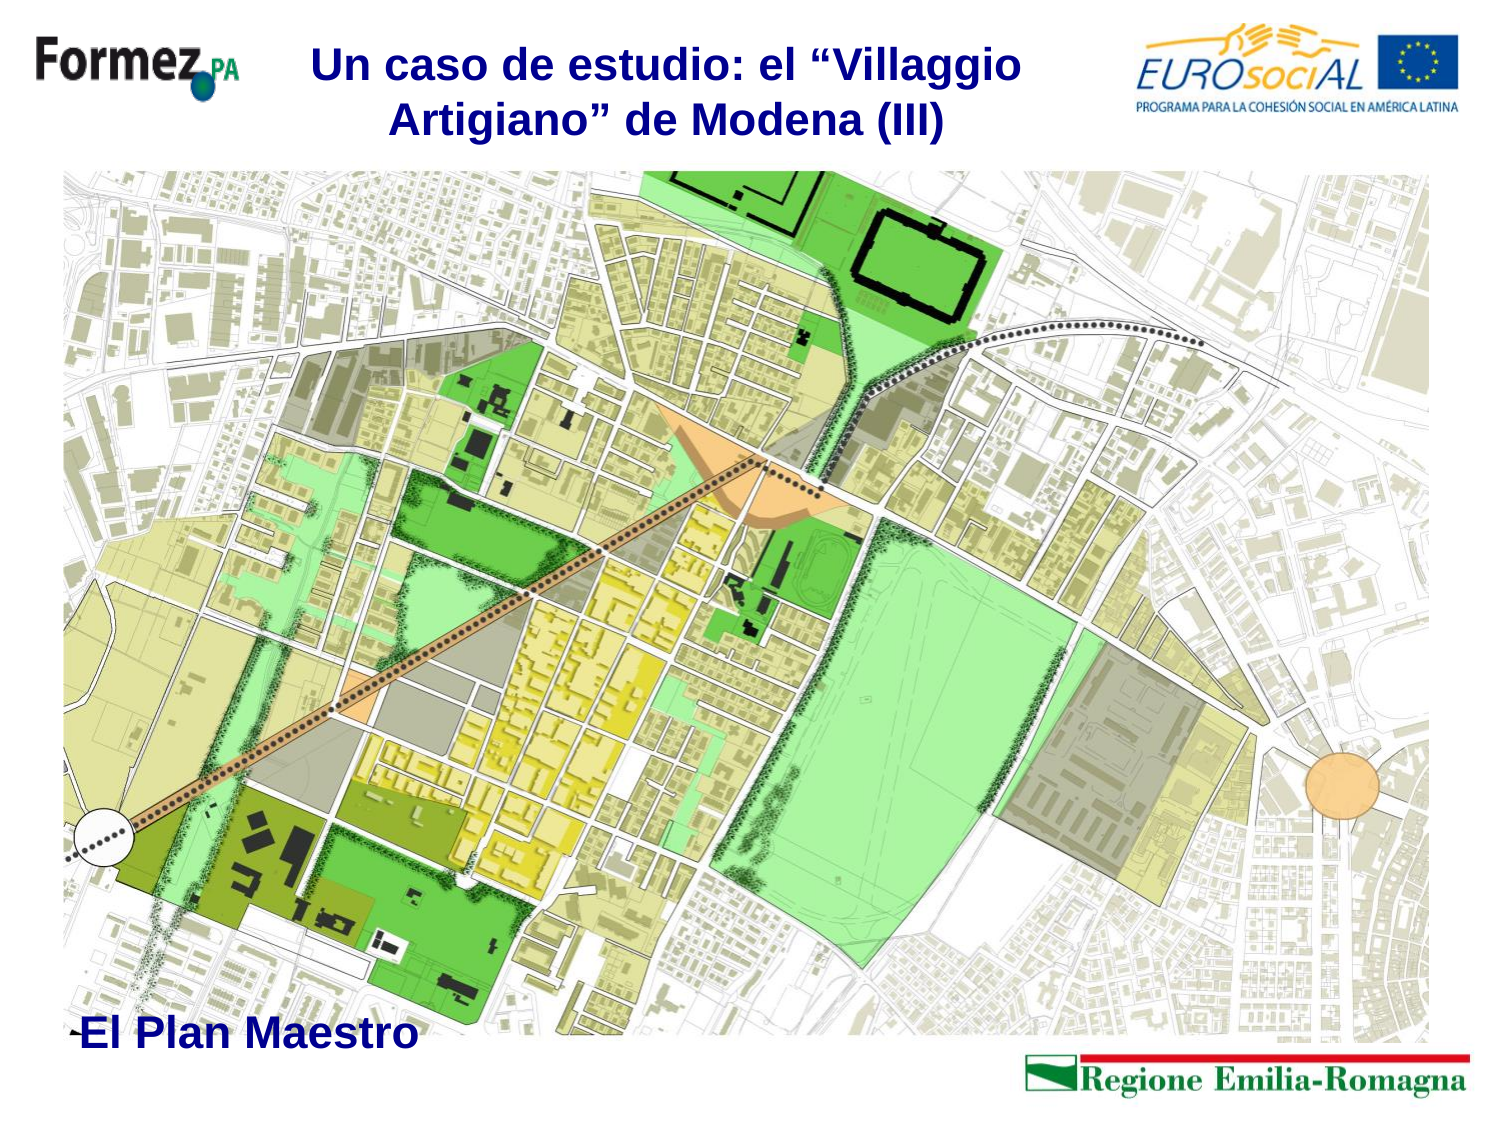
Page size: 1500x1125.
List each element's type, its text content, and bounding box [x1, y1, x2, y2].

picture [63, 160, 1483, 1113]
picture [1134, 23, 1460, 113]
picture [32, 26, 241, 105]
text_box Un caso de estudio: el “Villaggio Artigiano” de Modena (III) [198, 26, 1135, 152]
text_box El Plan Maestro [20, 995, 478, 1066]
